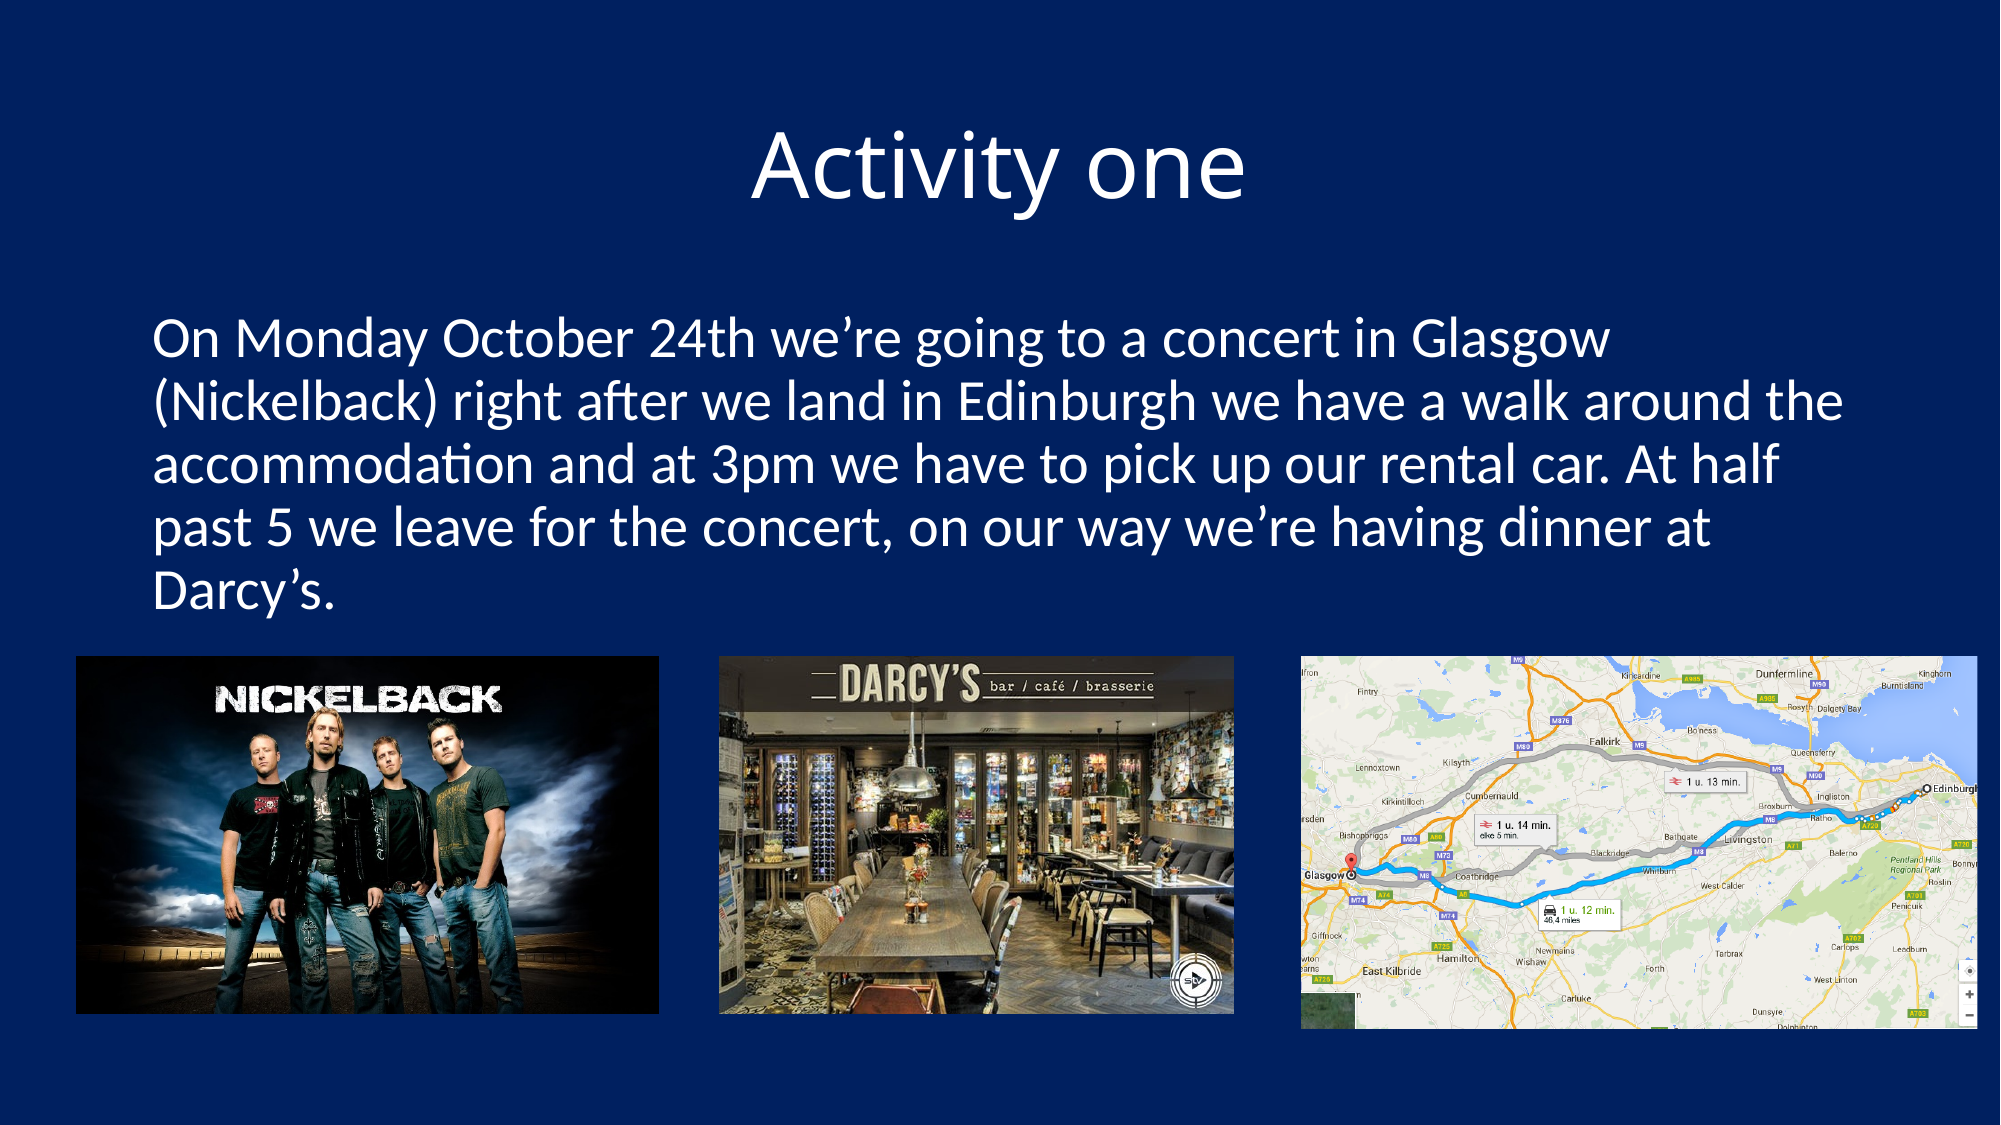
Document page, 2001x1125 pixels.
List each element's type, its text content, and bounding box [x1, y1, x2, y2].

picture [75, 656, 659, 1014]
list On Monday October 24th we’re going to a concert in Glasgow (Nickelback) right after we land in Edinburgh we have a walk around the accommodation and at 3pm we have to pick up our rental car. At half past 5 we leave for the concert, on our way we’re having dinner at Darcy’s. [137, 299, 1863, 1014]
picture [719, 656, 1234, 1014]
title Activity one [137, 59, 1863, 278]
picture [1301, 656, 1978, 1029]
